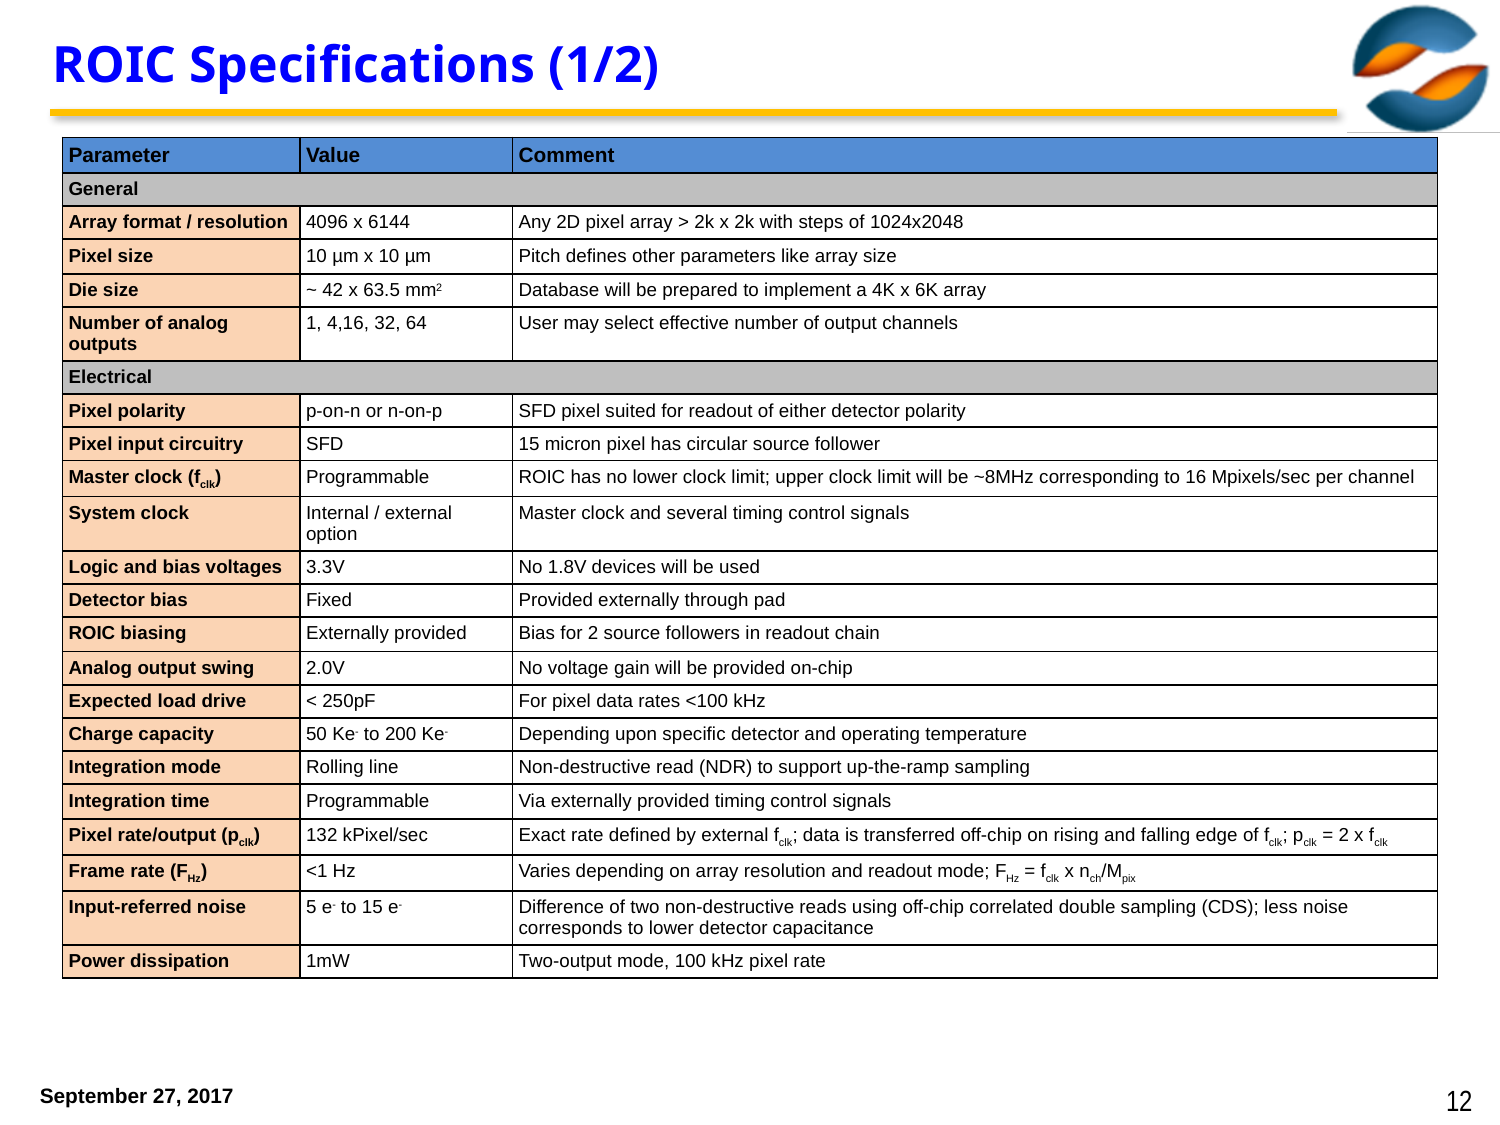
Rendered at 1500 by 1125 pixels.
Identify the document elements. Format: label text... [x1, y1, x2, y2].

table_cell Integration time [63, 785, 299, 818]
table_cell User may select effective number of output channels [513, 308, 1437, 360]
table_cell Master clock (fclk) [63, 461, 299, 496]
table_cell Externally provided [301, 618, 512, 651]
table_cell 1mW [301, 946, 512, 977]
table_cell Difference of two non-destructive reads using off-chip correlated double sampling (CDS); less noise corresponds to lower detector capacitance [513, 892, 1437, 944]
table_cell Any 2D pixel array > 2k x 2k with steps of 1024x2048 [513, 207, 1437, 238]
table_cell Detector bias [63, 585, 299, 616]
table_cell Master clock and several timing control signals [513, 497, 1437, 550]
table_cell Number of analog outputs [63, 308, 299, 360]
table_cell ROIC has no lower clock limit; upper clock limit will be ~8MHz corresponding to 16 Mpixels/sec per channel [513, 461, 1437, 496]
table_header Value [301, 138, 512, 172]
table_cell Rolling line [301, 752, 512, 783]
table_cell 4096 x 6144 [301, 207, 512, 238]
table_cell 1, 4,16, 32, 64 [301, 308, 512, 360]
table_cell Bias for 2 source followers in readout chain [513, 618, 1437, 651]
table_cell Electrical [63, 362, 1437, 393]
table_cell Charge capacity [63, 719, 299, 750]
table_cell 2.0V [301, 652, 512, 684]
table_cell Input-referred noise [63, 892, 299, 944]
table_cell Pixel input circuitry [63, 428, 299, 460]
table_cell < 250pF [301, 686, 512, 717]
table_header Comment [513, 138, 1437, 172]
table_cell Programmable [301, 461, 512, 496]
table_cell Non-destructive read (NDR) to support up-the-ramp sampling [513, 752, 1437, 783]
table_cell 10 µm x 10 µm [301, 240, 512, 273]
table_cell Pixel polarity [63, 395, 299, 426]
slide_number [24, 1074, 250, 1113]
table_cell SFD pixel suited for readout of either detector polarity [513, 395, 1437, 426]
table_cell 50 Ke- to 200 Ke- [301, 719, 512, 750]
table_cell System clock [63, 497, 299, 550]
table_cell Array format / resolution [63, 207, 299, 238]
table_header Parameter [63, 138, 299, 172]
table_cell Internal / external option [301, 497, 512, 550]
table_cell Database will be prepared to implement a 4K x 6K array [513, 275, 1437, 306]
slide_number 12 [1412, 1074, 1488, 1125]
table_cell Pixel size [63, 240, 299, 273]
table_cell For pixel data rates <100 kHz [513, 686, 1437, 717]
table_cell Via externally provided timing control signals [513, 785, 1437, 818]
table_cell Expected load drive [63, 686, 299, 717]
table_cell ROIC biasing [63, 618, 299, 651]
table_cell Pitch defines other parameters like array size [513, 240, 1437, 273]
table_cell General [63, 174, 1437, 205]
table_cell <1 Hz [301, 856, 512, 890]
table_cell Depending upon specific detector and operating temperature [513, 719, 1437, 750]
table_cell SFD [301, 428, 512, 460]
table_cell Two-output mode, 100 kHz pixel rate [513, 946, 1437, 977]
table_cell Varies depending on array resolution and readout mode; FHz = fclk x nch/Mpix [513, 856, 1437, 890]
table_cell Fixed [301, 585, 512, 616]
table_cell Pixel rate/output (pclk) [63, 820, 299, 854]
table_cell Die size [63, 275, 299, 306]
table_cell Programmable [301, 785, 512, 818]
table_cell No 1.8V devices will be used [513, 552, 1437, 583]
table_cell No voltage gain will be provided on-chip [513, 652, 1437, 684]
table_cell 3.3V [301, 552, 512, 583]
table_cell Provided externally through pad [513, 585, 1437, 616]
table_cell Analog output swing [63, 652, 299, 684]
table_cell 5 e- to 15 e- [301, 892, 512, 944]
picture [1347, 0, 1500, 138]
table_cell 15 micron pixel has circular source follower [513, 428, 1437, 460]
table_cell Integration mode [63, 752, 299, 783]
table_cell p-on-n or n-on-p [301, 395, 512, 426]
table_cell Power dissipation [63, 946, 299, 977]
table_cell Logic and bias voltages [63, 552, 299, 583]
table_cell Exact rate defined by external fclk; data is transferred off-chip on rising and falling edge of fclk; pclk = 2 x fclk [513, 820, 1437, 854]
table_cell ~ 42 x 63.5 mm2 [301, 275, 512, 306]
table_cell Frame rate (FHz) [63, 856, 299, 890]
table_cell 132 kPixel/sec [301, 820, 512, 854]
title ROIC Specifications (1/2) [37, 24, 1313, 100]
